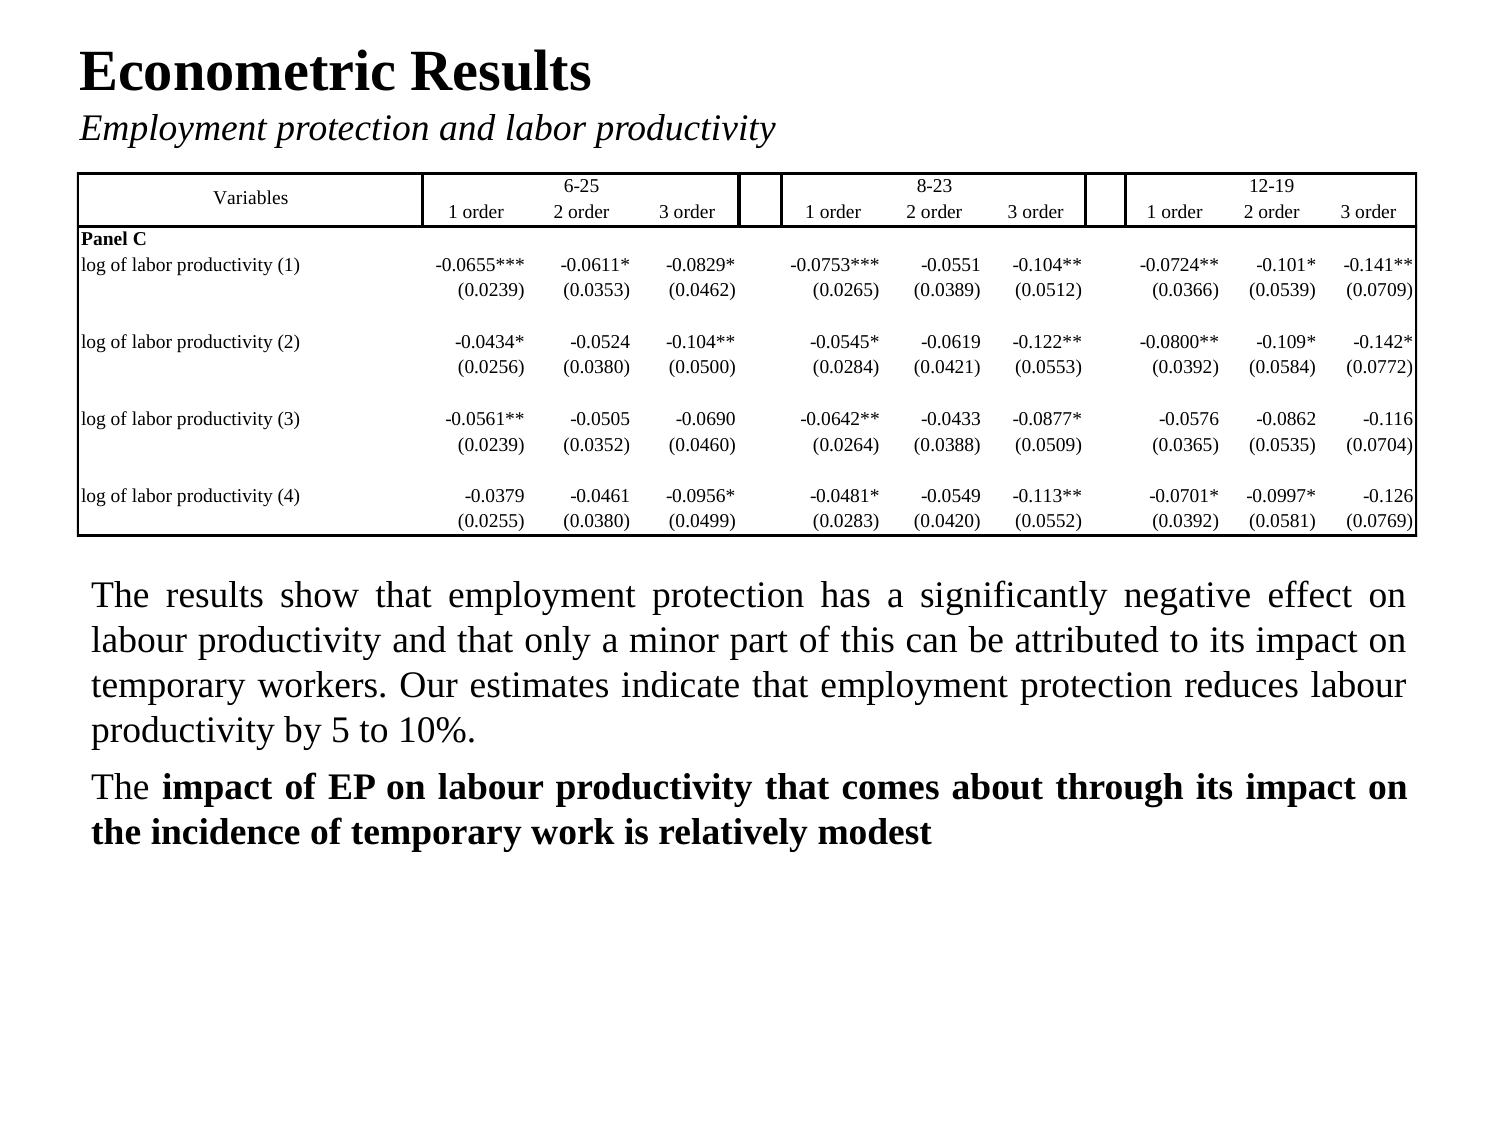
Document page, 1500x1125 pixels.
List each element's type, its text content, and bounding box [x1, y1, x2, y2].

text_box The results show that employment protection has a significantly negative effect on labour productivity and that only a minor part of this can be attributed to its impact on temporary workers. Our estimates indicate that employment protection reduces labour productivity by 5 to 10%. The impact of EP on labour productivity that comes about through its impact on the incidence of temporary work is relatively modest [76, 562, 1424, 860]
text_box Econometric Results Employment protection and labor productivity [64, 30, 1447, 149]
picture [76, 172, 1418, 537]
